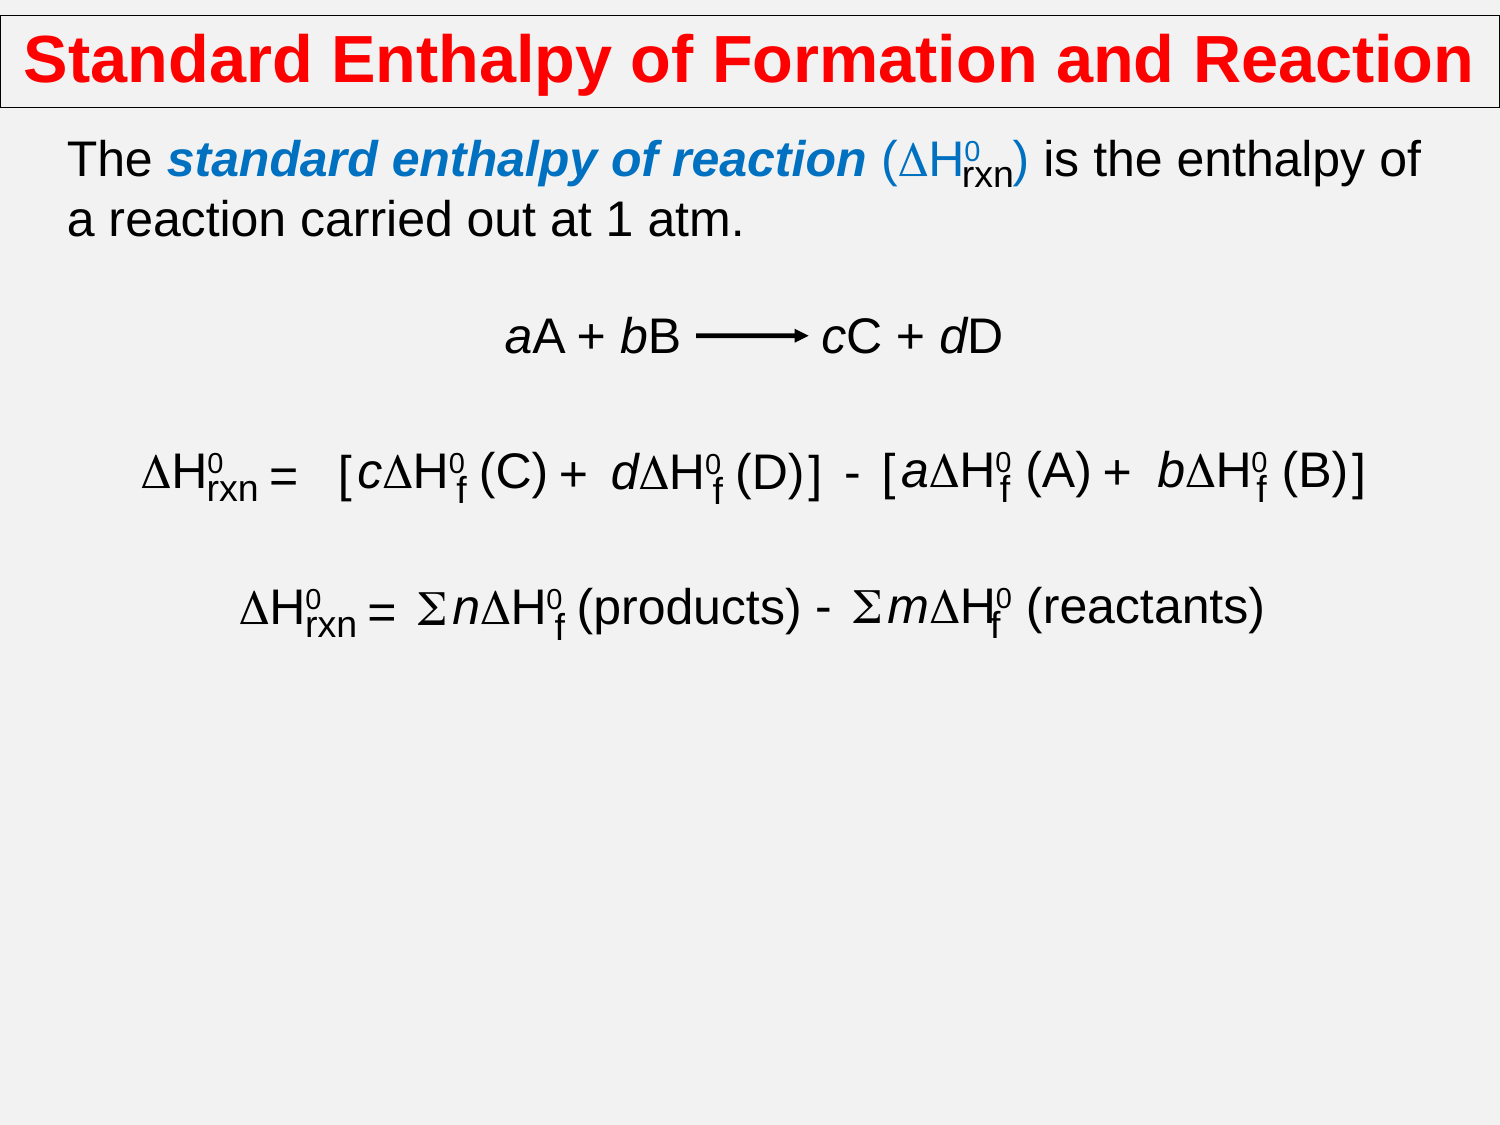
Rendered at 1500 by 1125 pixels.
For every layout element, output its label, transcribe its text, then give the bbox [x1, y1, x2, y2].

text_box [124, 429, 1382, 520]
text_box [52, 119, 1466, 256]
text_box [222, 566, 1282, 656]
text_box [489, 296, 1019, 372]
title Standard Enthalpy of Formation and Reaction [0, 15, 1500, 108]
